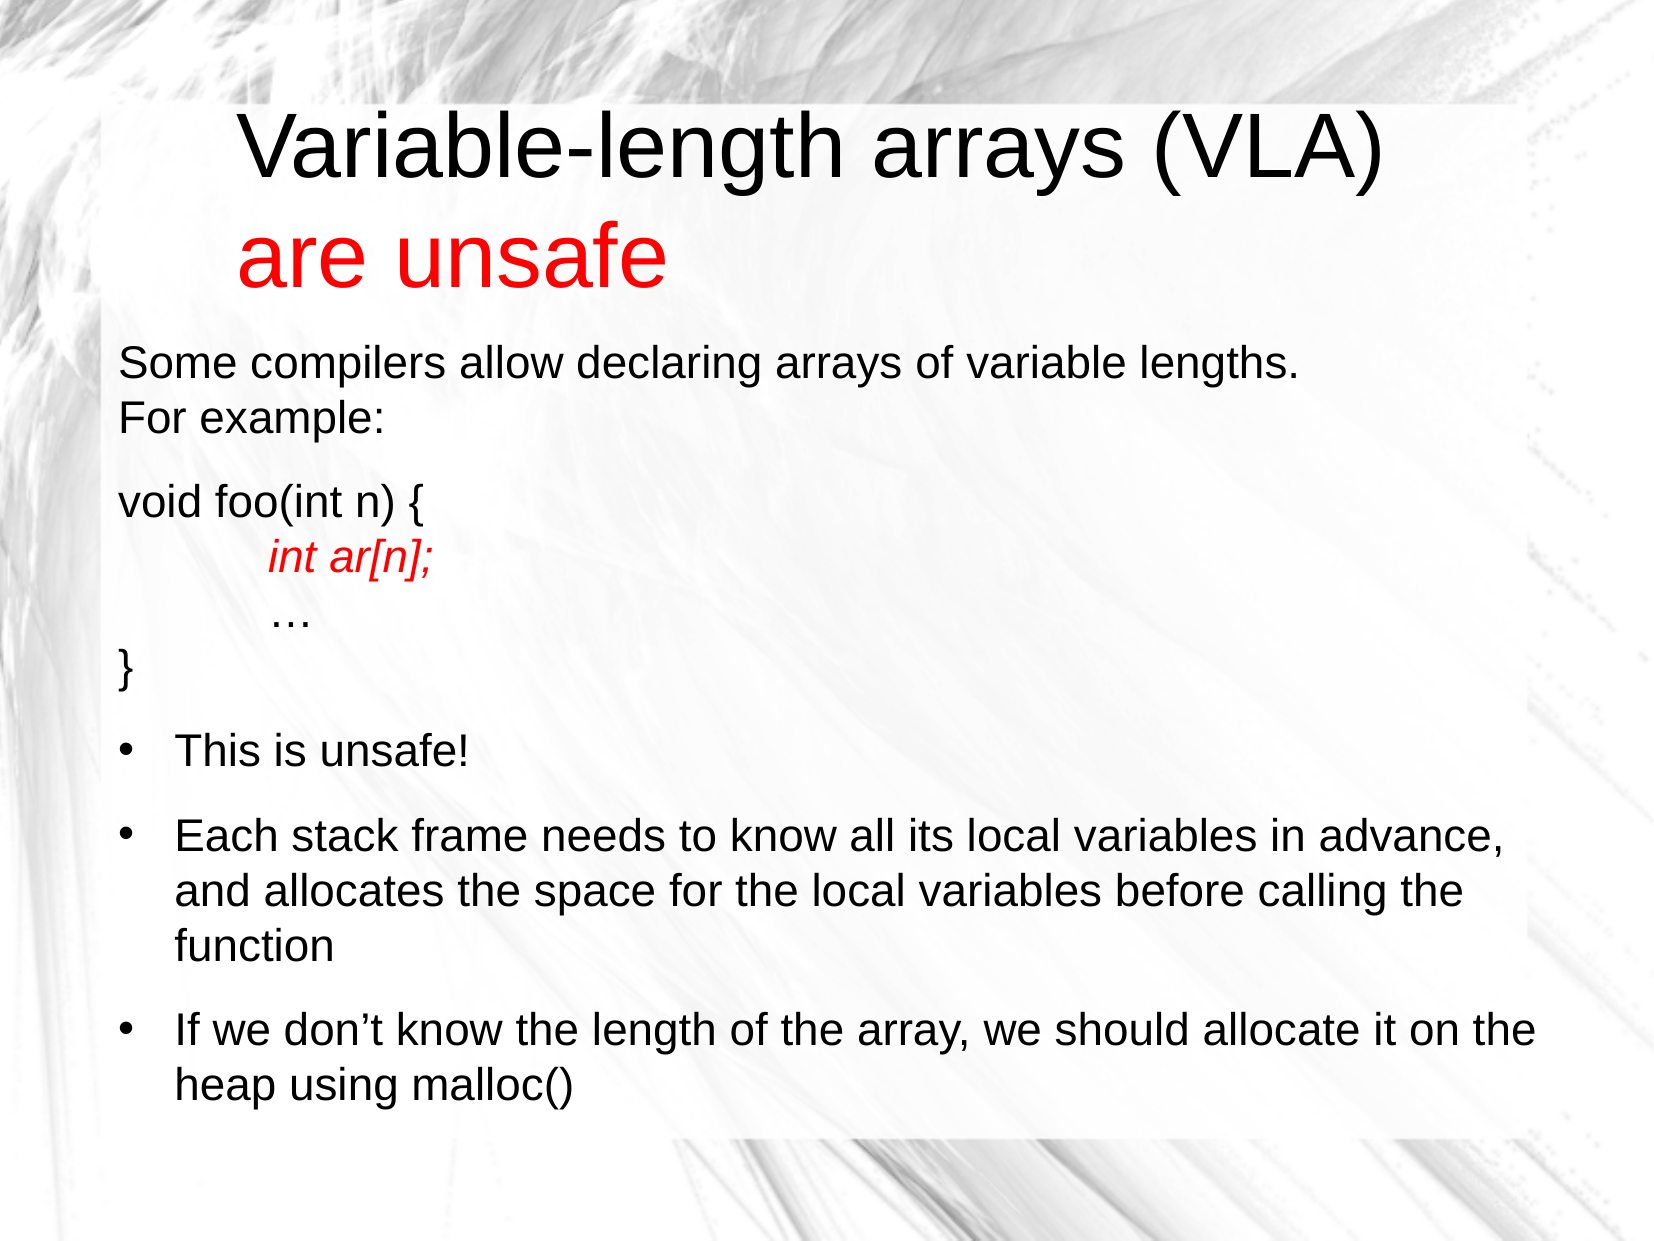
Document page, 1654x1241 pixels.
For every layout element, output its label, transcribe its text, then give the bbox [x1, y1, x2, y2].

title Variable-length arrays (VLA) are unsafe [118, 93, 1506, 299]
list Some compilers allow declaring arrays of variable lengths. For example: void foo(int n) { int ar[n]; … } This is unsafe! Each stack frame needs to know all its local variables in advance, and allocates the space for the local variables before calling the function If we don’t know the length of the array, we should allocate it on the heap using malloc() [118, 332, 1571, 1121]
picture [0, 0, 1654, 1241]
